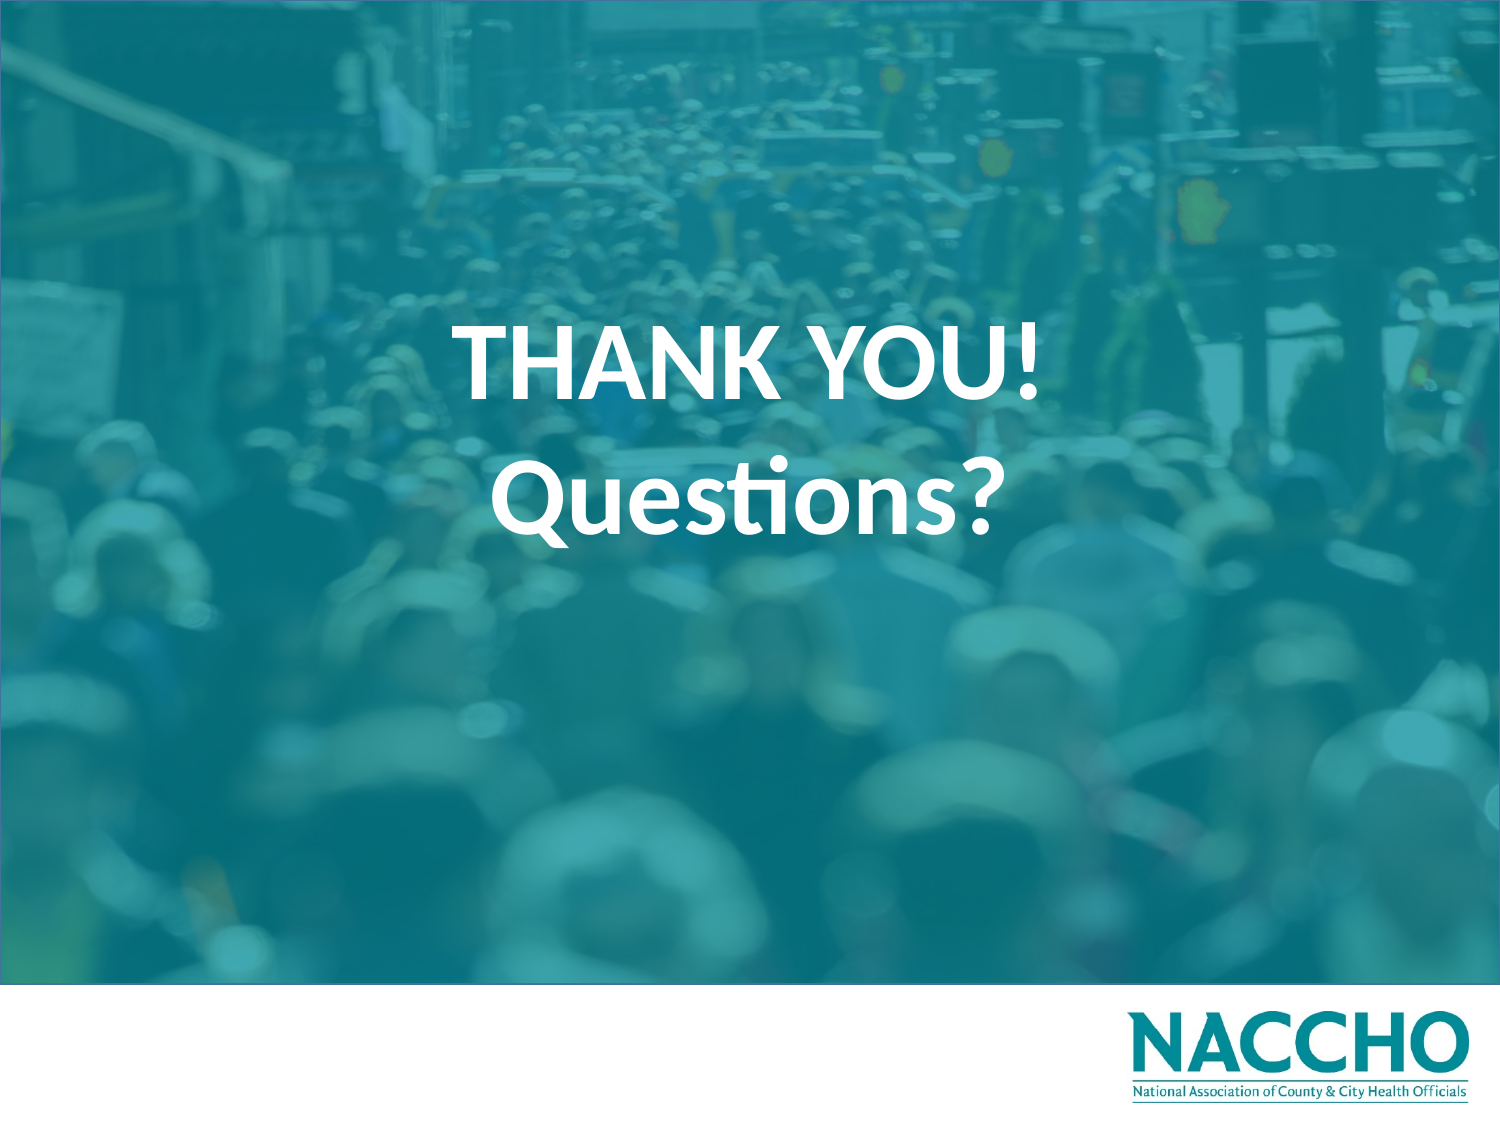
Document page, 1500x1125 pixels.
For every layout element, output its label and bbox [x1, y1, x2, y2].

picture [1127, 1011, 1469, 1103]
picture [0, 0, 1500, 985]
